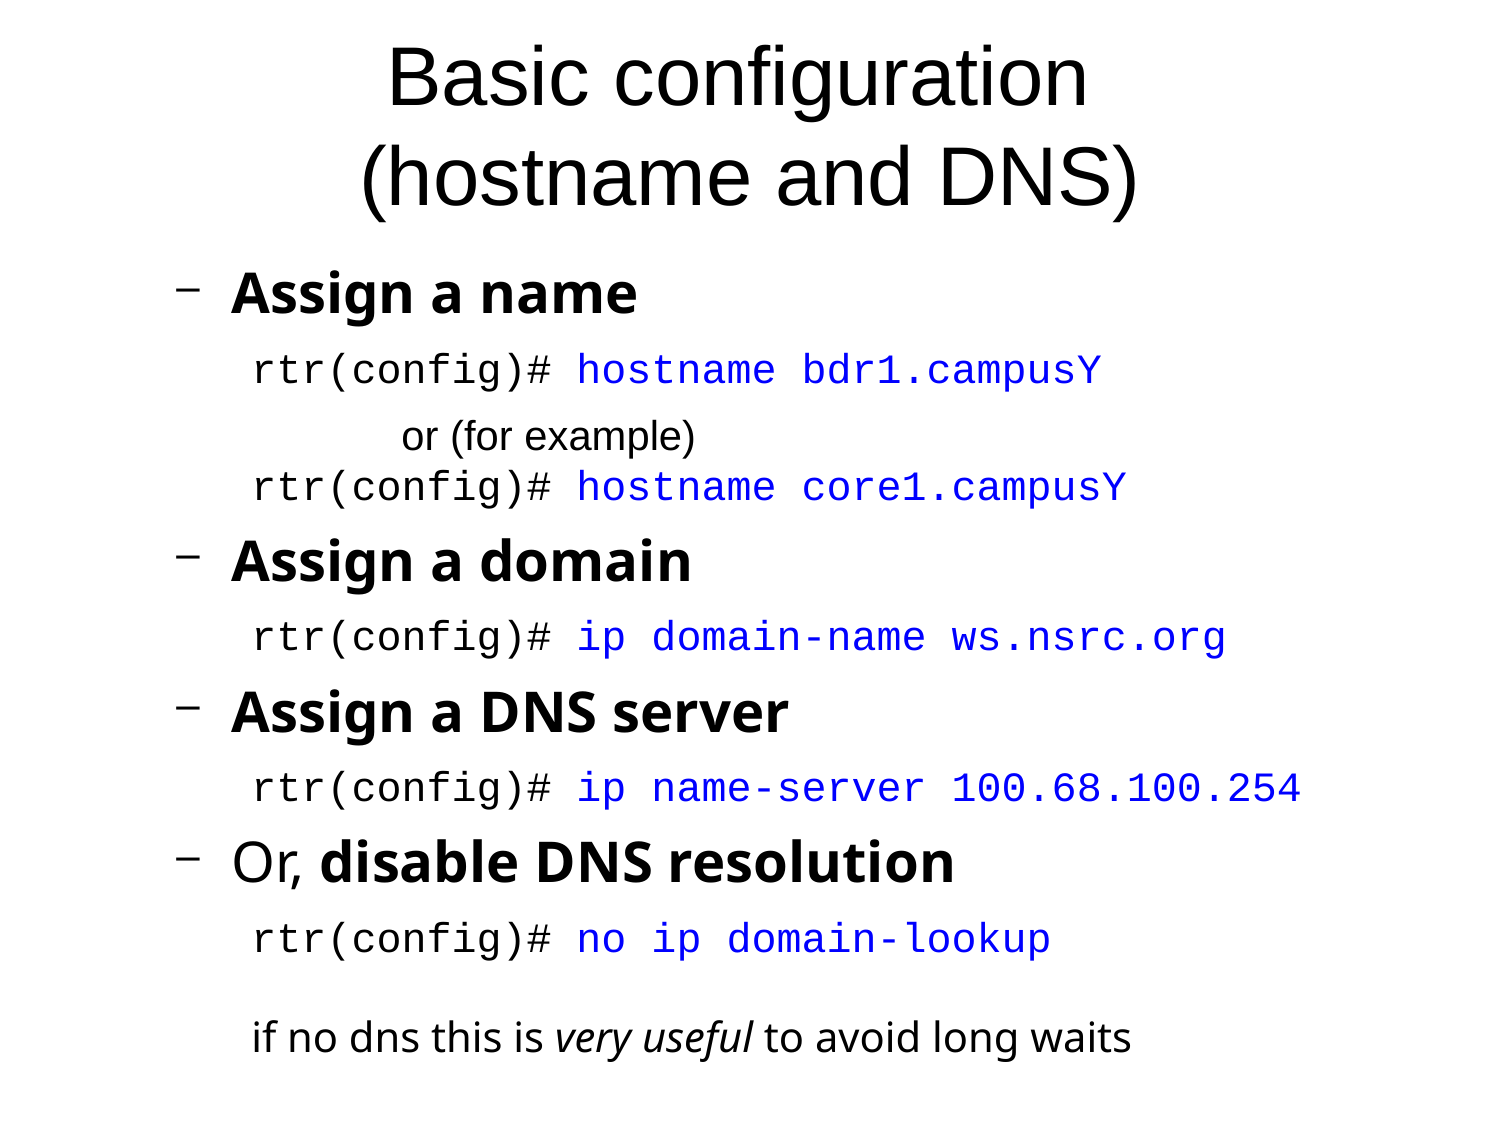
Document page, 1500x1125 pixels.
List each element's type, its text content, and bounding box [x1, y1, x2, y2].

list Assign a name rtr(config)# hostname bdr1.campusY or (for example) rtr(config)# hostname core1.campusY Assign a domain rtr(config)# ip domain-name ws.nsrc.org Assign a DNS server rtr(config)# ip name-server 100.68.100.254 Or, disable DNS resolution rtr(config)# no ip domain-lookup if no dns this is very useful to avoid long waits [86, 249, 1470, 1093]
title Basic configuration (hostname and DNS) [75, 45, 1425, 200]
